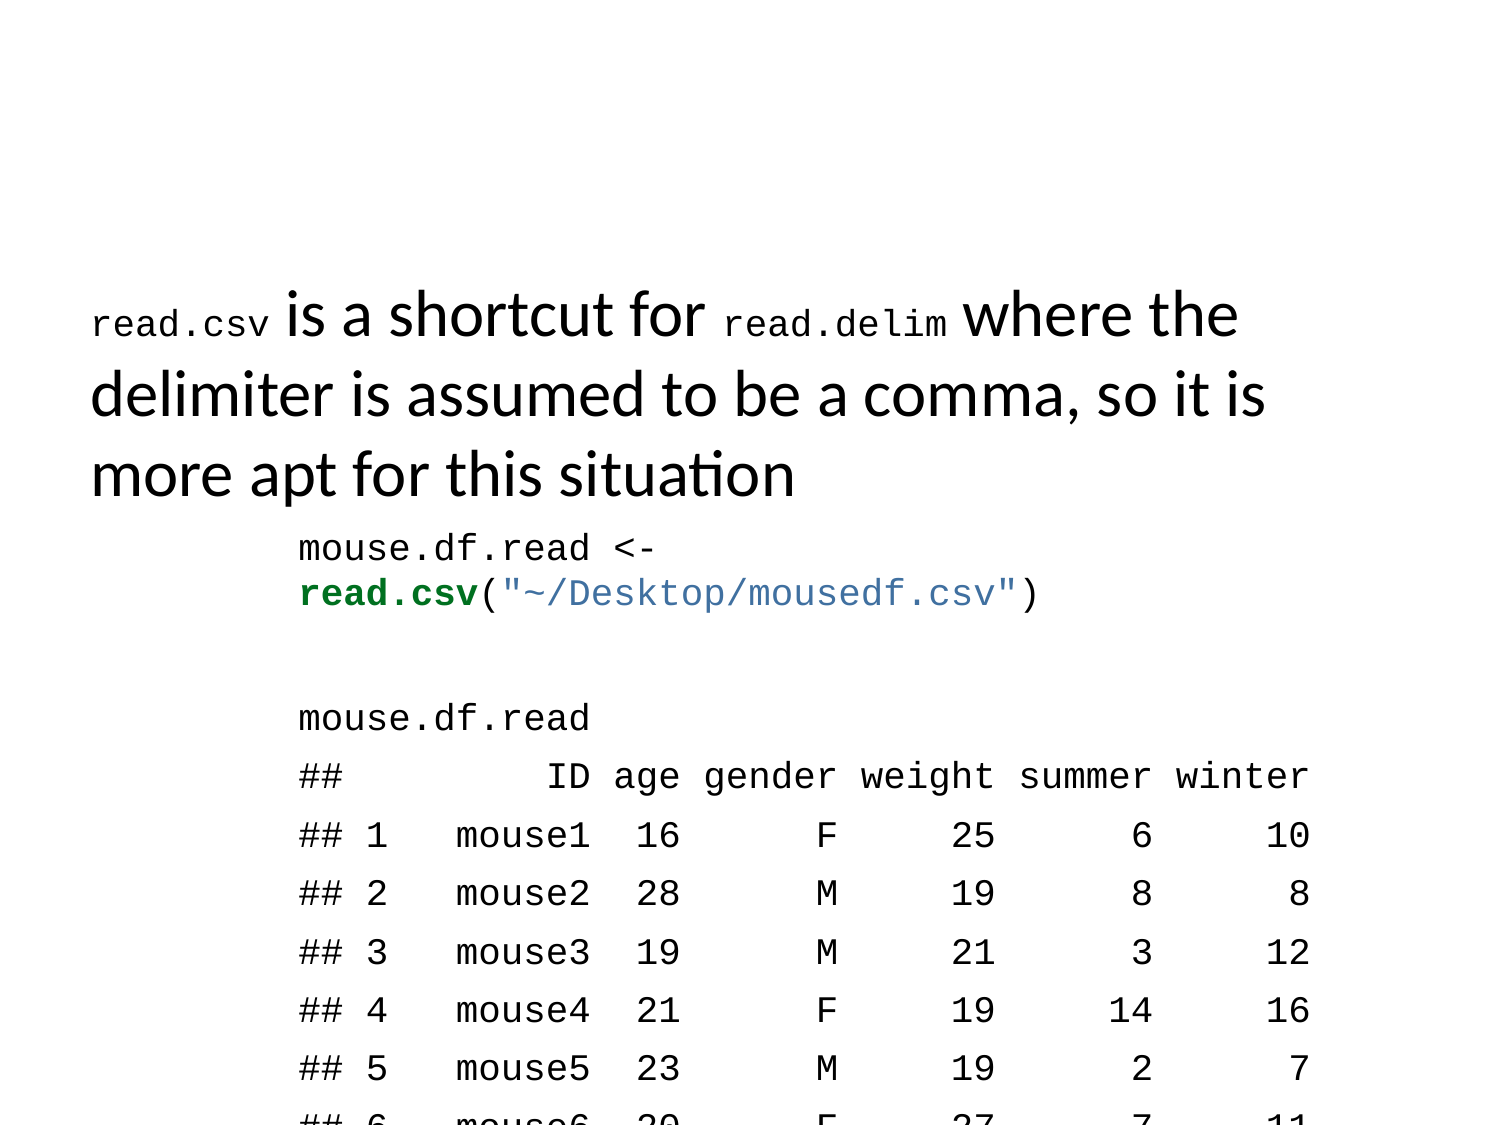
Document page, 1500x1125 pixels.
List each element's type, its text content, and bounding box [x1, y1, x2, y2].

list read.csv is a shortcut for read.delim where the delimiter is assumed to be a comma, so it is more apt for this situation mouse.df.read <- read.csv("~/Desktop/mousedf.csv") mouse.df.read ## ID age gender weight summer winter ## 1 mouse1 16 F 25 6 10 ## 2 mouse2 28 M 19 8 8 ## 3 mouse3 19 M 21 3 12 ## 4 mouse4 21 F 19 14 16 ## 5 mouse5 23 M 19 2 7 ## 6 mouse6 20 F 27 7 11 ## 7 mouse7 25 F 22 7 12 ## 8 mouse8 24 M 21 8 12 ## 9 mouse9 27 M 17 5 5 ## 10 mouse10 22 F 22 10 7 [75, 262, 1425, 1005]
